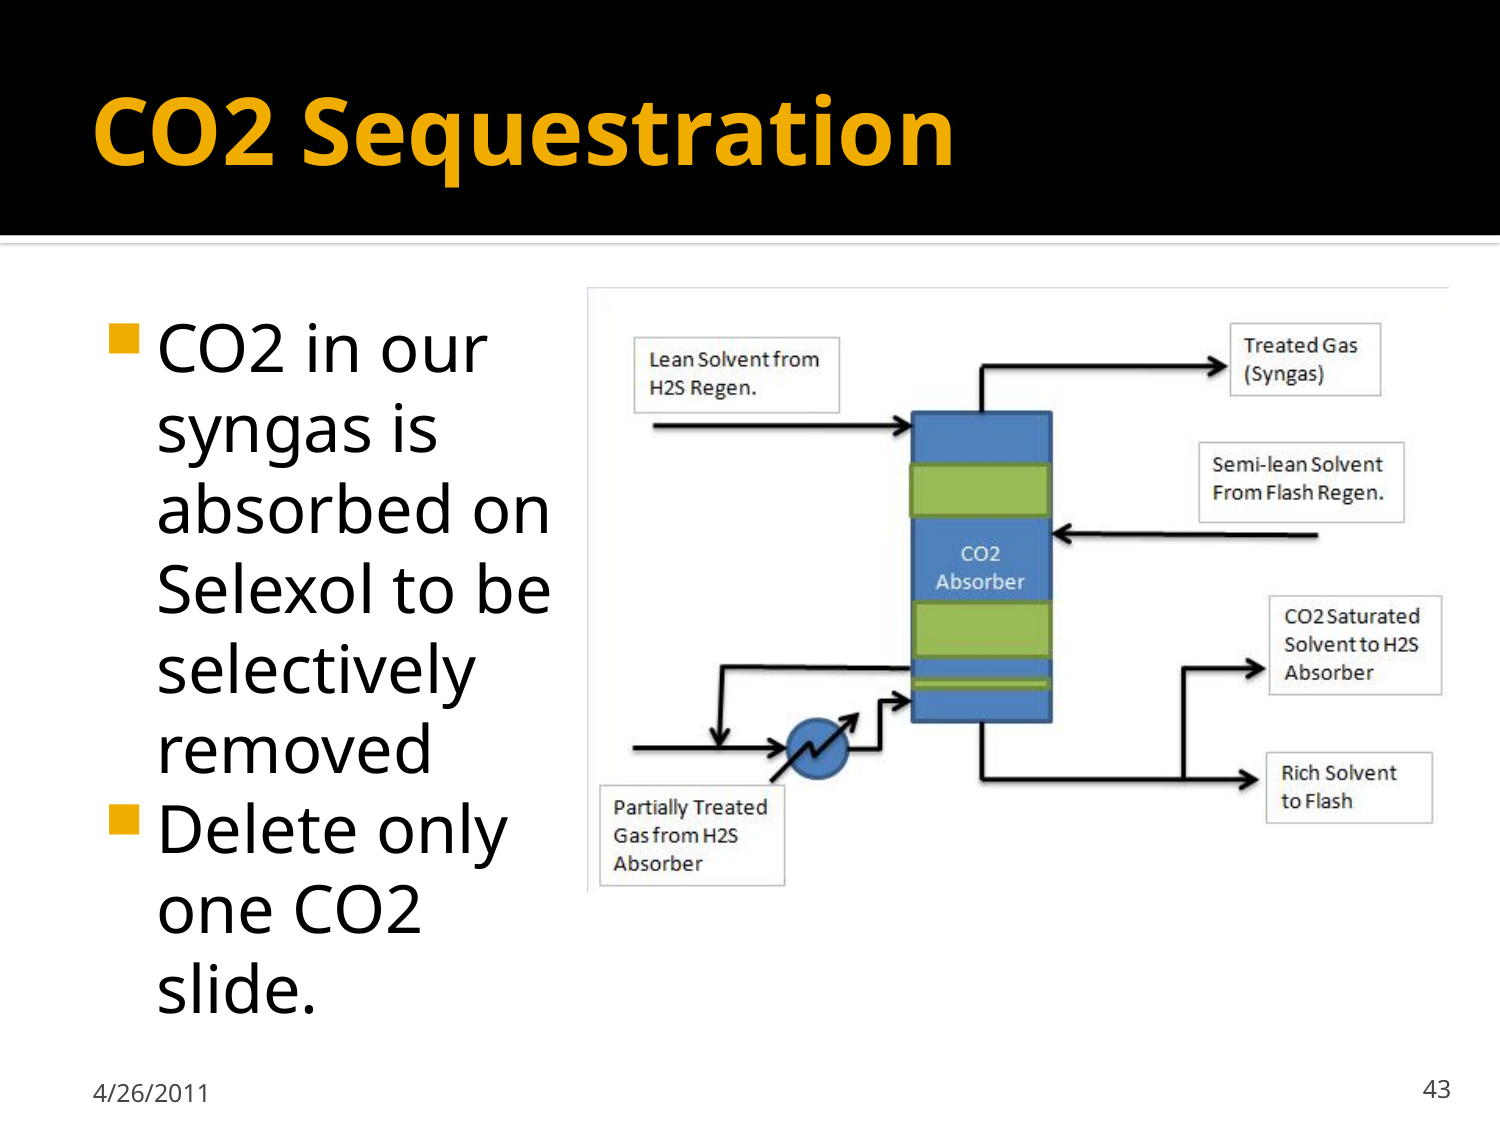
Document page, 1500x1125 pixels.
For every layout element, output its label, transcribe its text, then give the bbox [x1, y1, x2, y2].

title CO2 Sequestration [75, 25, 1425, 231]
list CO2 in our syngas is absorbed on Selexol to be selectively removed Delete only one CO2 slide. [75, 291, 613, 1050]
slide_number 43 [1345, 1062, 1467, 1108]
picture [587, 287, 1449, 893]
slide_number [75, 1062, 425, 1108]
